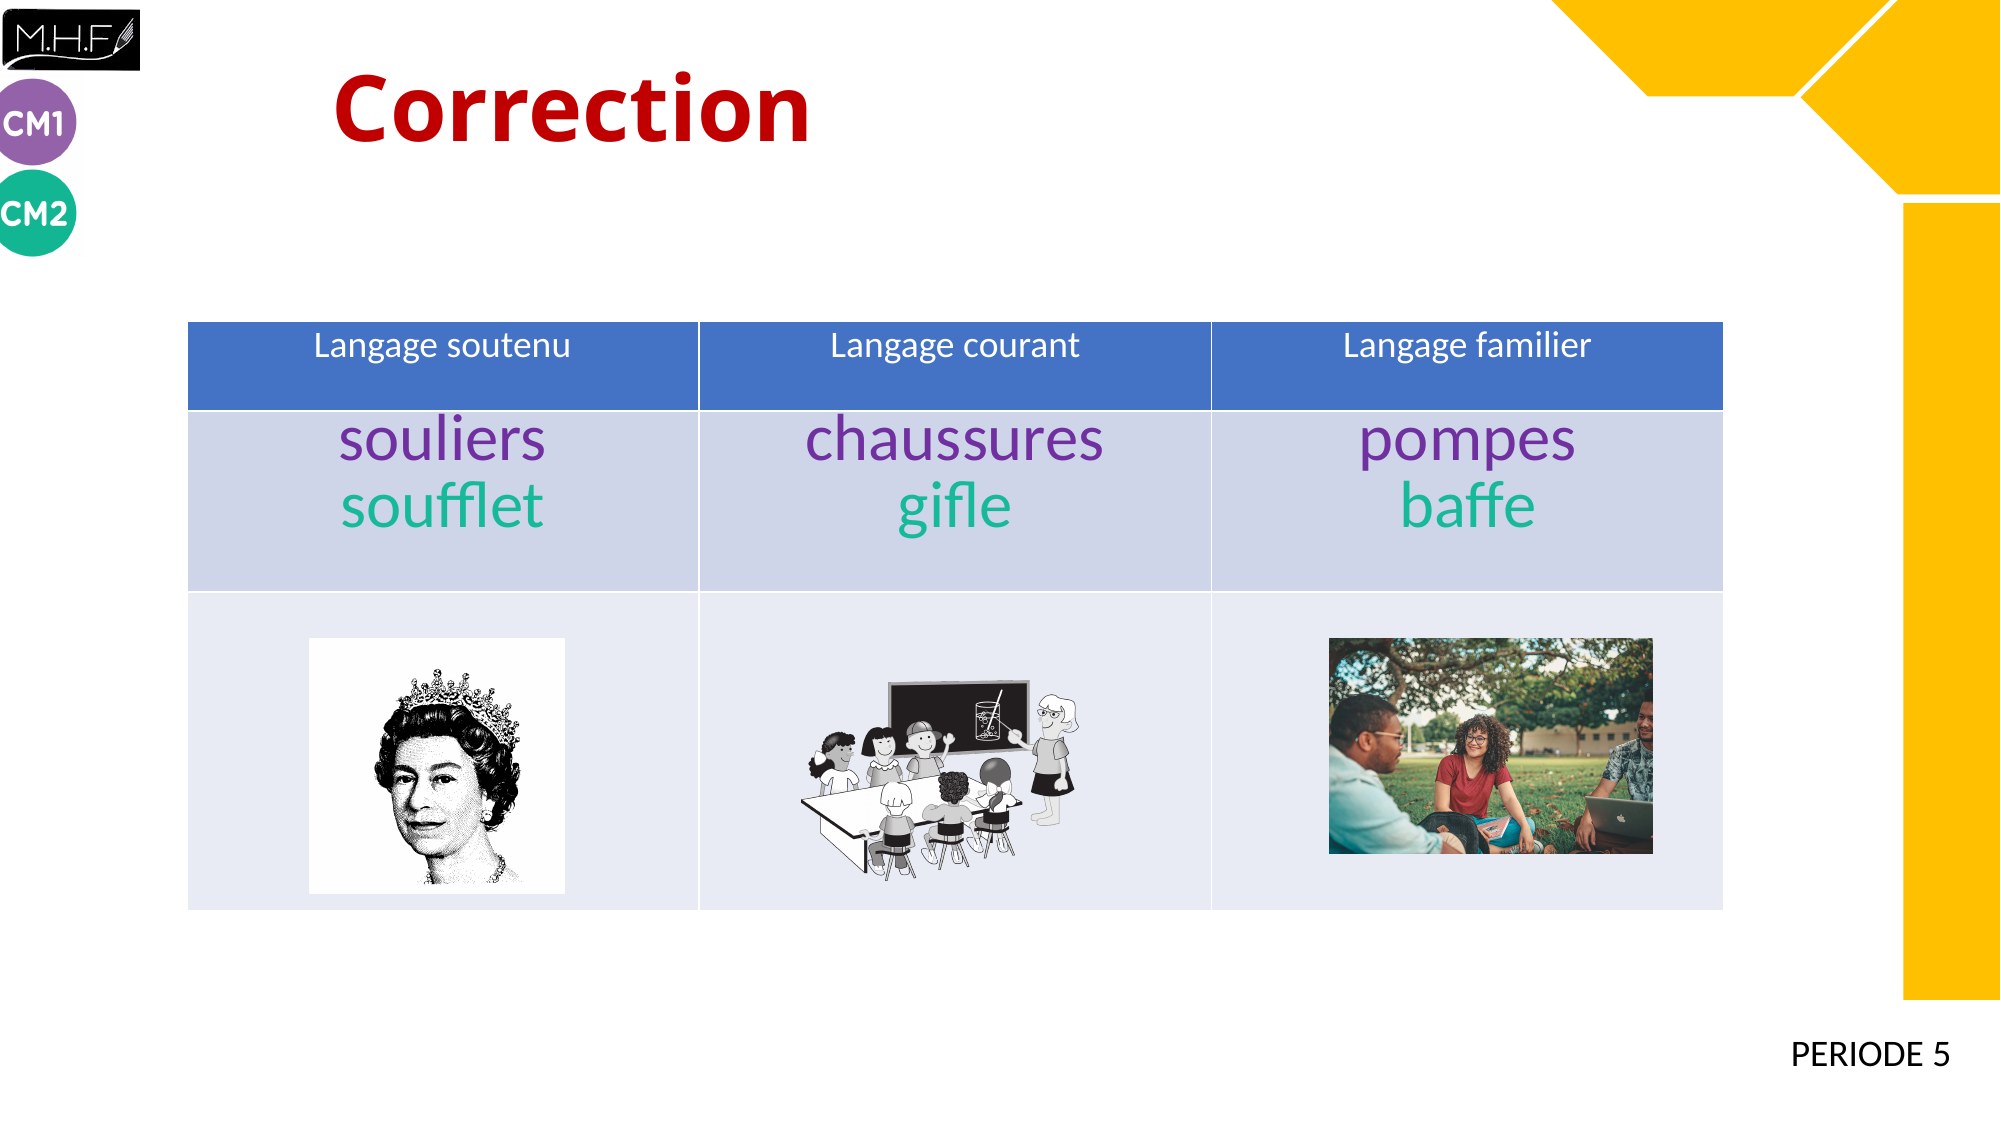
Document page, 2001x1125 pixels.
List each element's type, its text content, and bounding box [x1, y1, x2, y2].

picture [1329, 638, 1653, 854]
text_box [1549, 0, 1892, 98]
table_cell chaussures gifle [700, 412, 1211, 591]
text_box [1799, 0, 2000, 196]
picture [0, 7, 140, 259]
picture [309, 638, 565, 894]
table_cell souliers soufflet [188, 412, 698, 591]
table_header Langage courant [700, 322, 1211, 410]
text_box PERIODE 5 [1362, 1021, 1967, 1125]
table_cell pompes baffe [1212, 412, 1723, 591]
table_cell [700, 593, 1211, 910]
table_cell [188, 593, 698, 910]
table_header Langage soutenu [188, 322, 698, 410]
title Correction [316, 3, 1863, 221]
text_box [1902, 202, 2000, 1001]
picture [801, 680, 1079, 881]
table_cell [1212, 593, 1723, 910]
table_header Langage familier [1212, 322, 1723, 410]
